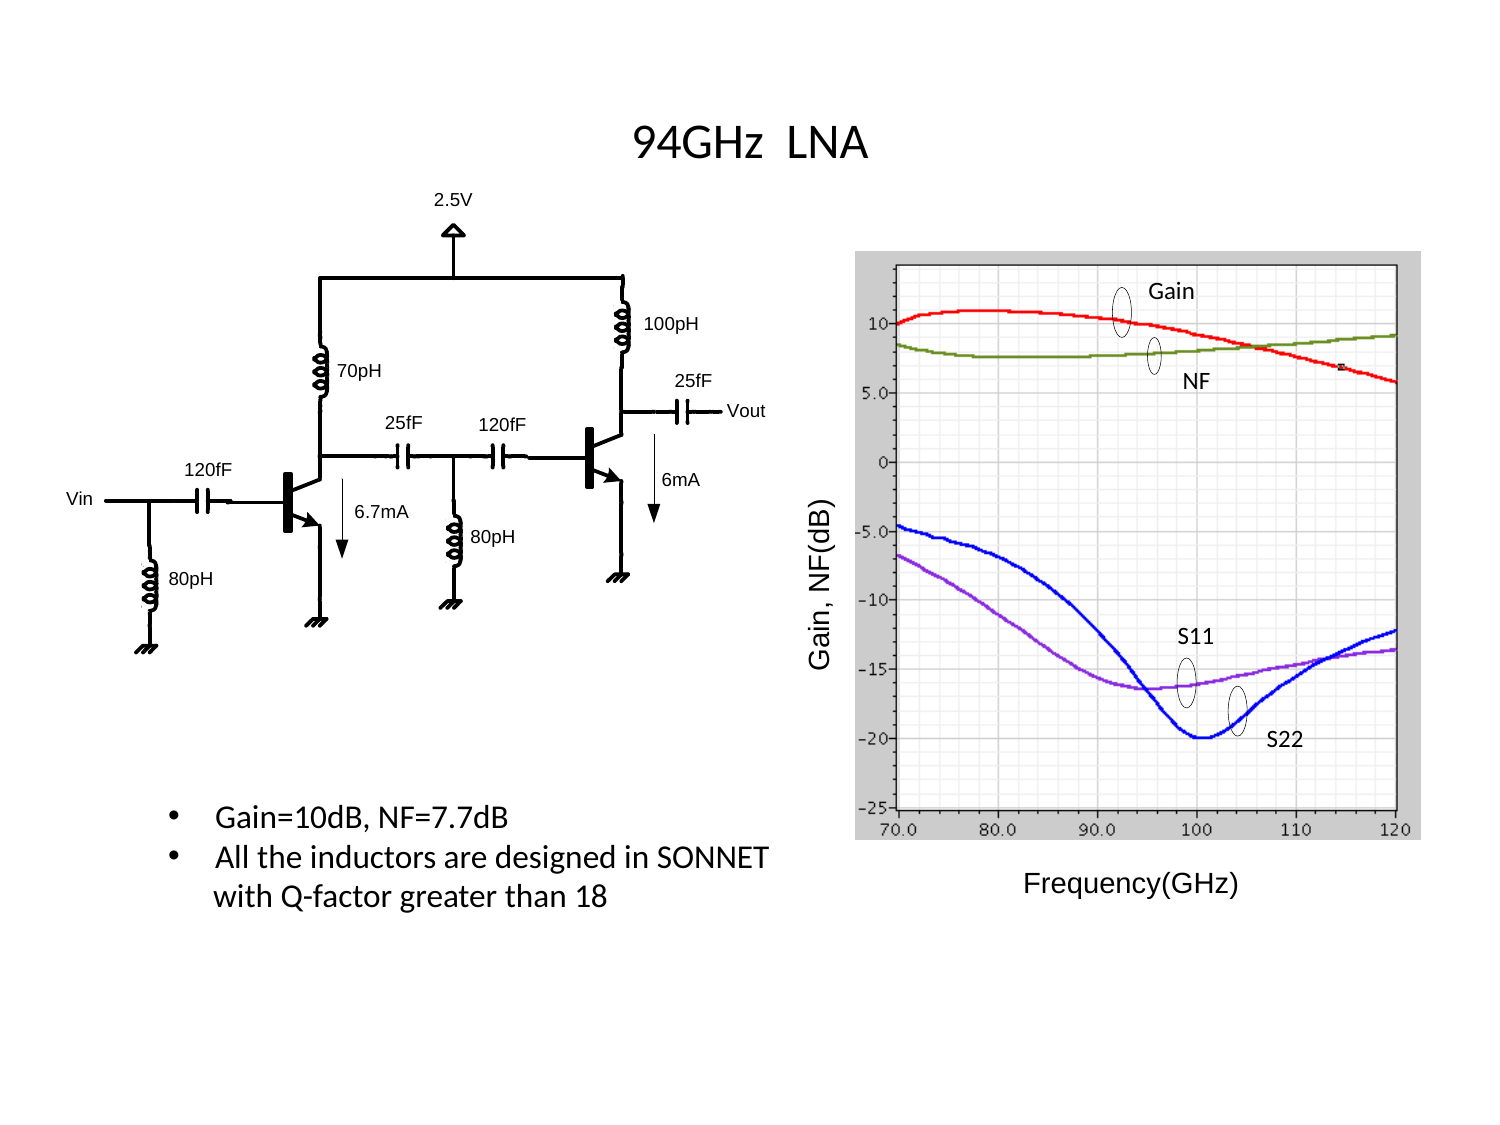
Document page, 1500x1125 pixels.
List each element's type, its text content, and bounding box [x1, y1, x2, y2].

text_box Gain, NF(dB) [792, 484, 843, 687]
title 94GHz LNA [75, 45, 1425, 233]
picture [62, 182, 770, 659]
text_box Gain=10dB, NF=7.7dB All the inductors are designed in SONNET with Q-factor greater than 18 [153, 787, 786, 922]
picture [855, 251, 1422, 841]
text_box Frequency(GHz) [1008, 856, 1255, 907]
